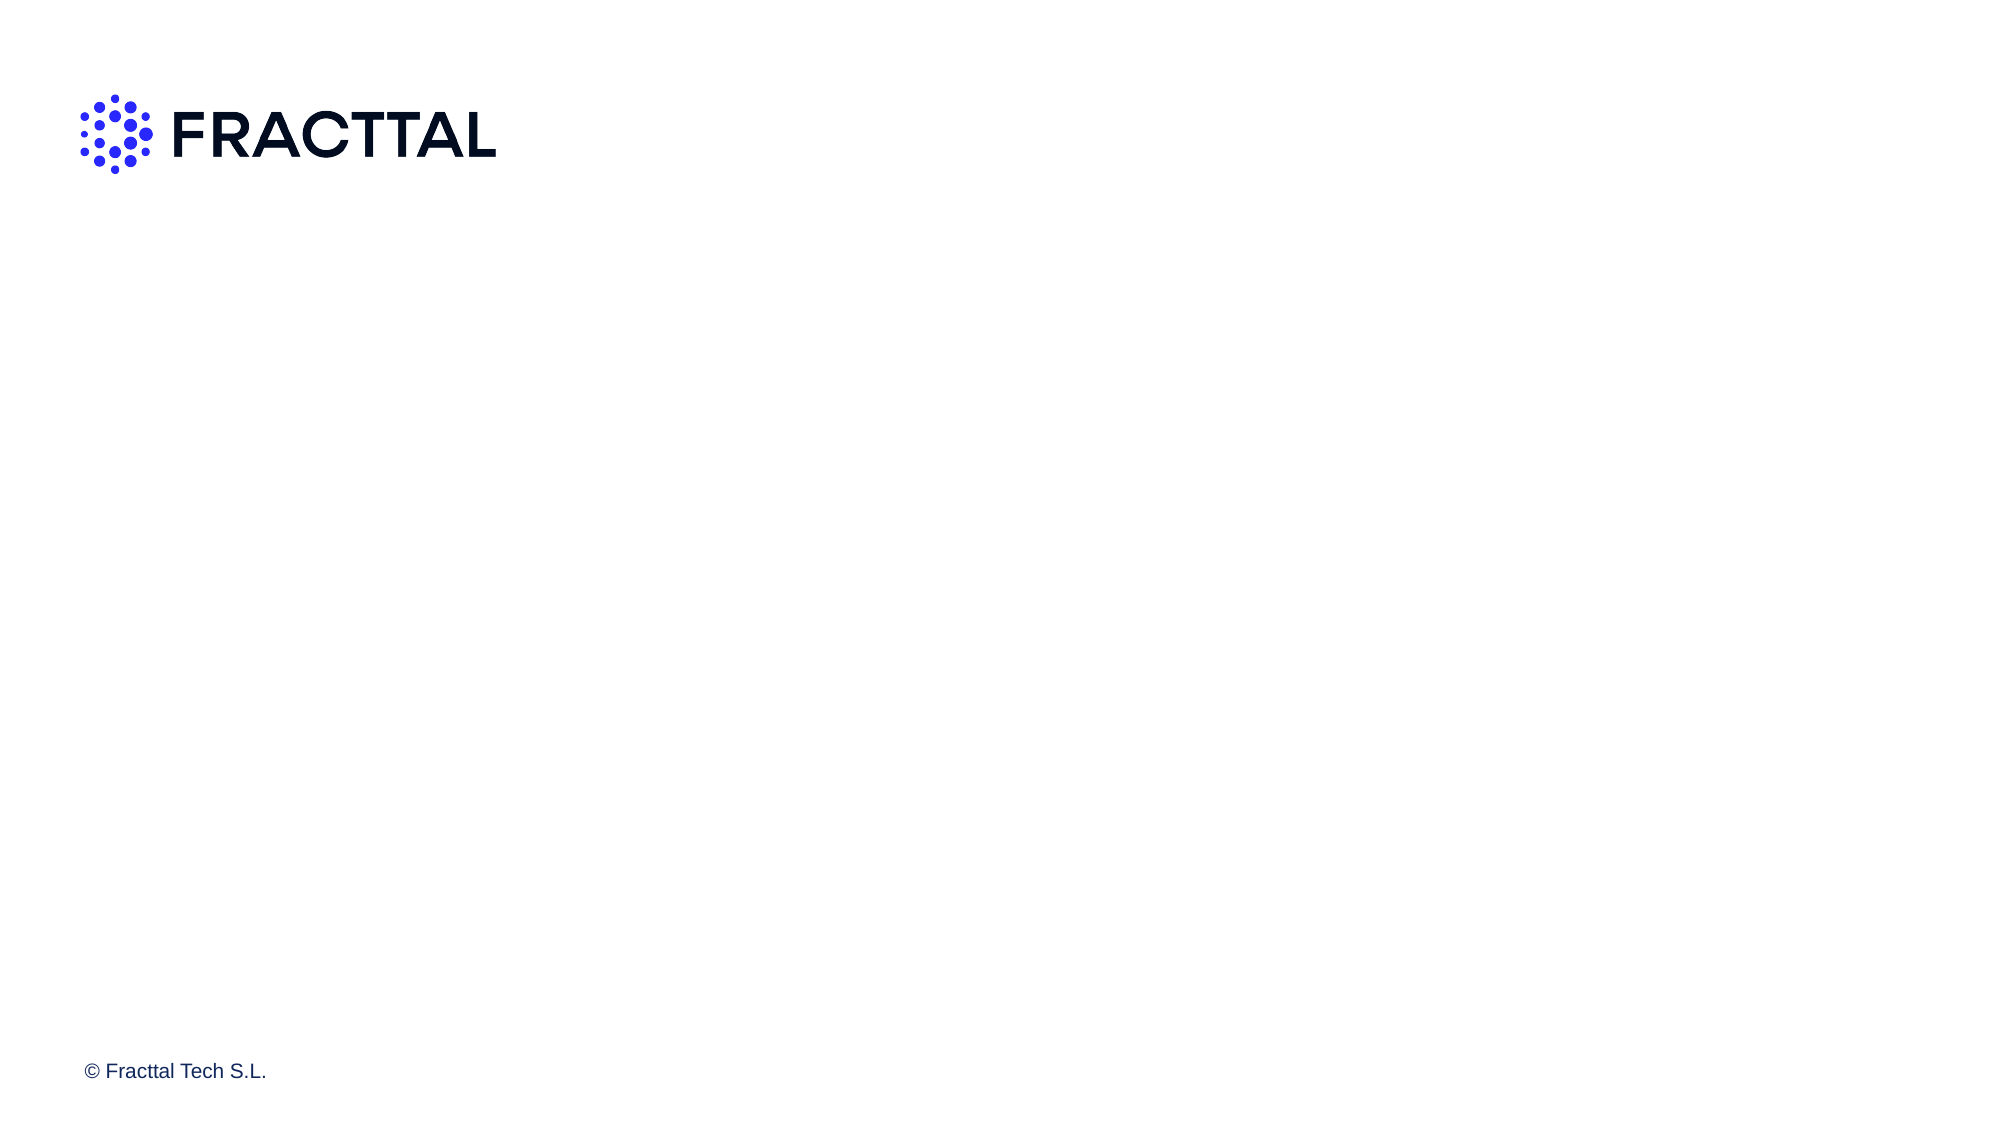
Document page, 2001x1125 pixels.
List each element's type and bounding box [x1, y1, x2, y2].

picture [34, 47, 542, 221]
